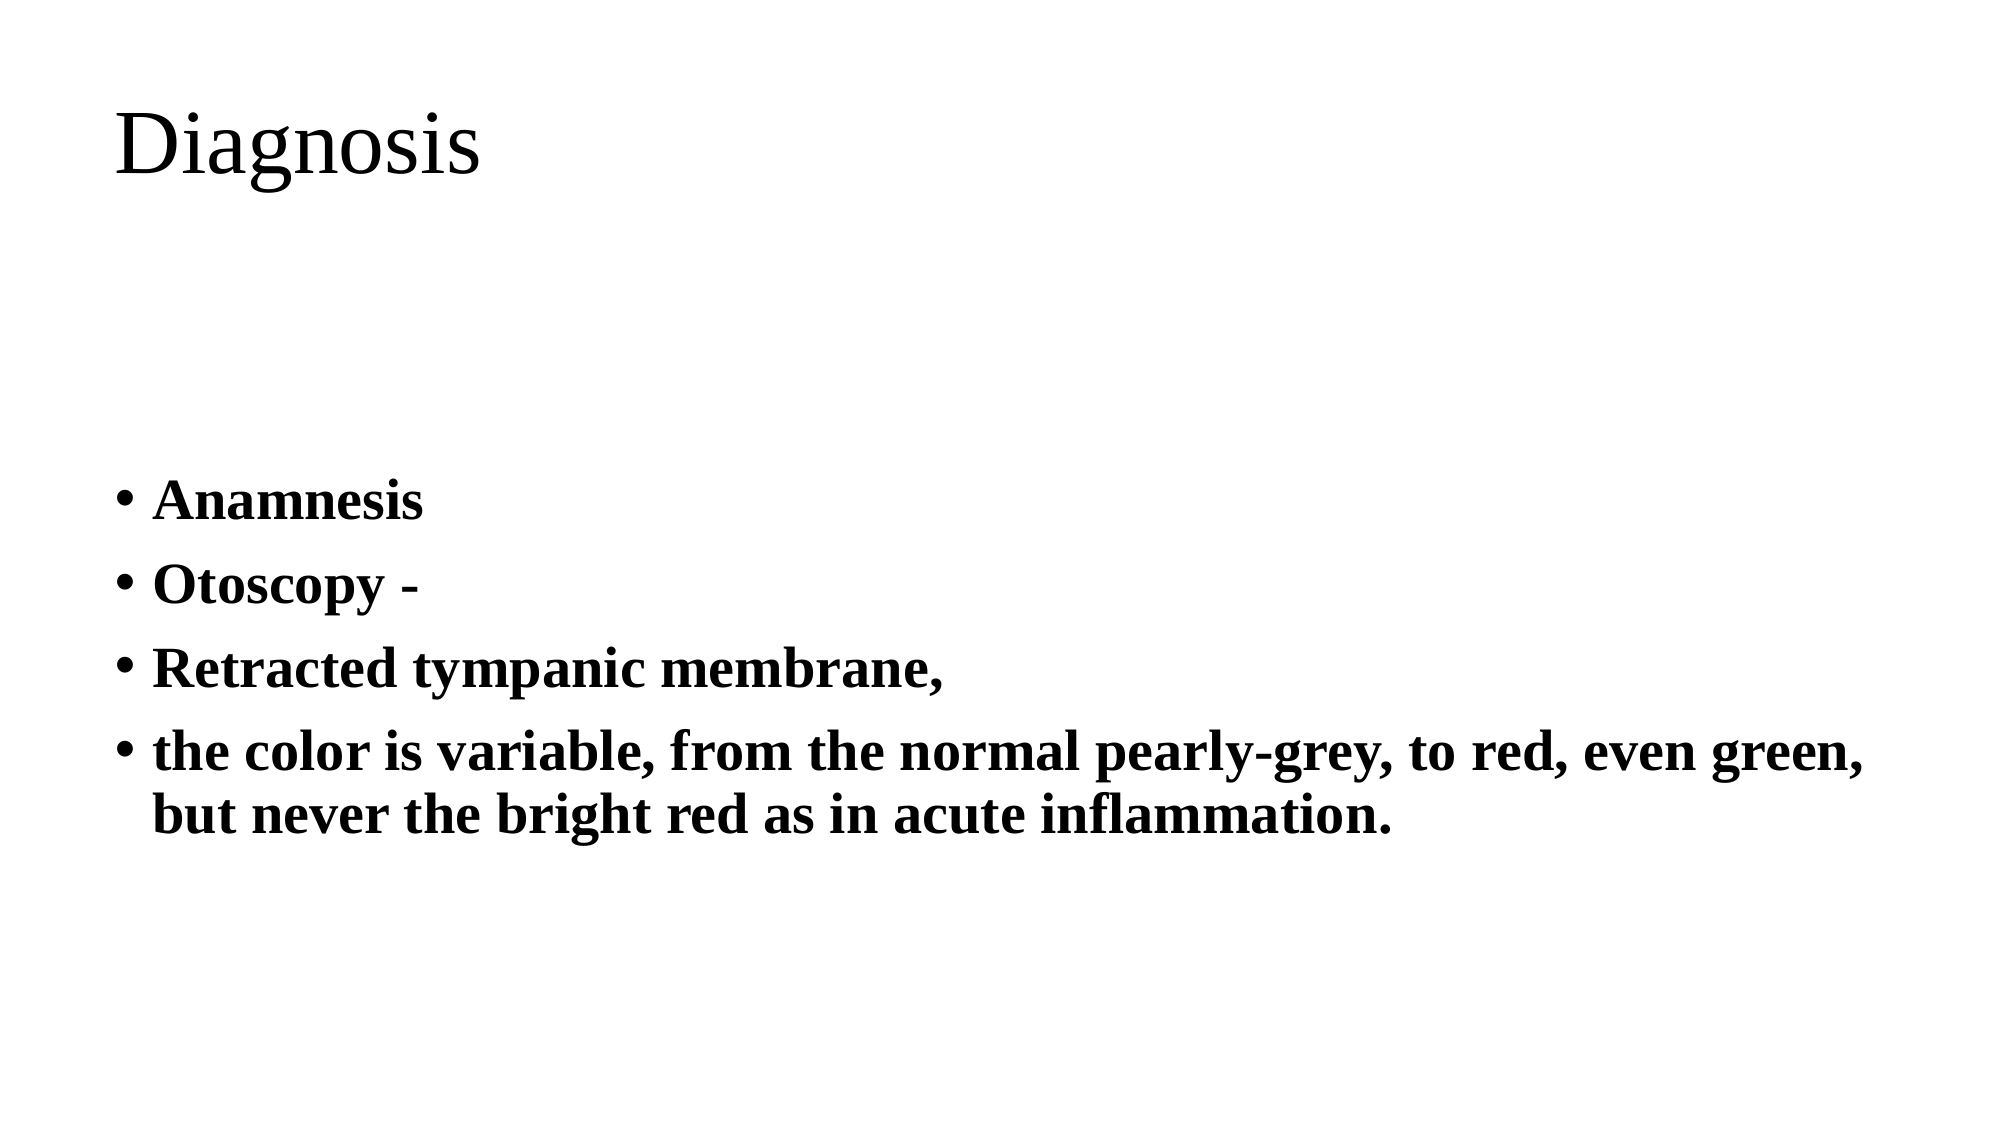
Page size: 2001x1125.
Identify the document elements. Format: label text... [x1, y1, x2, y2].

title Diagnosis [99, 12, 1900, 275]
list Anamnesis Otoscopy - Retracted tympanic membrane, the color is variable, from the normal pearly-grey, to red, even green, but never the bright red as in acute inflammation. [99, 287, 1900, 1063]
